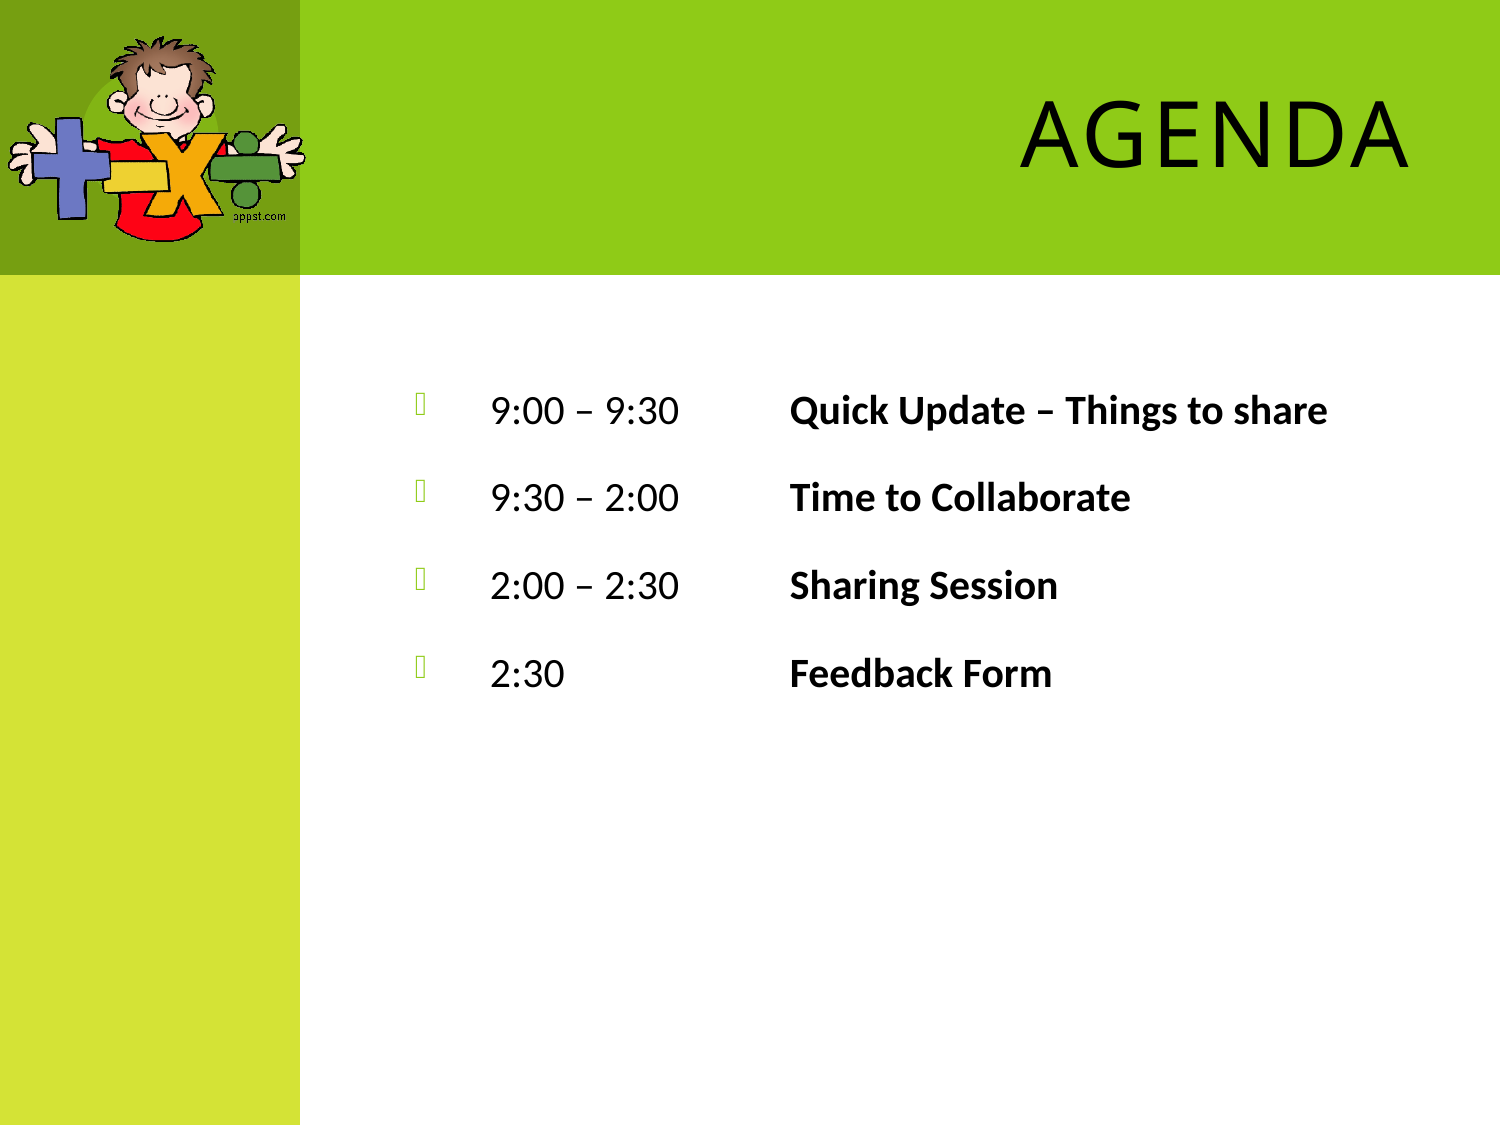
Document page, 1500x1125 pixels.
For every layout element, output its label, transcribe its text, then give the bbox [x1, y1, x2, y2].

list 9:00 – 9:30 Quick Update – Things to share 9:30 – 2:00 Time to Collaborate 2:00 – 2:30 Sharing Session 2:30 Feedback Form [399, 375, 1425, 1005]
picture [0, 34, 317, 243]
title AGENDA [399, 37, 1425, 225]
